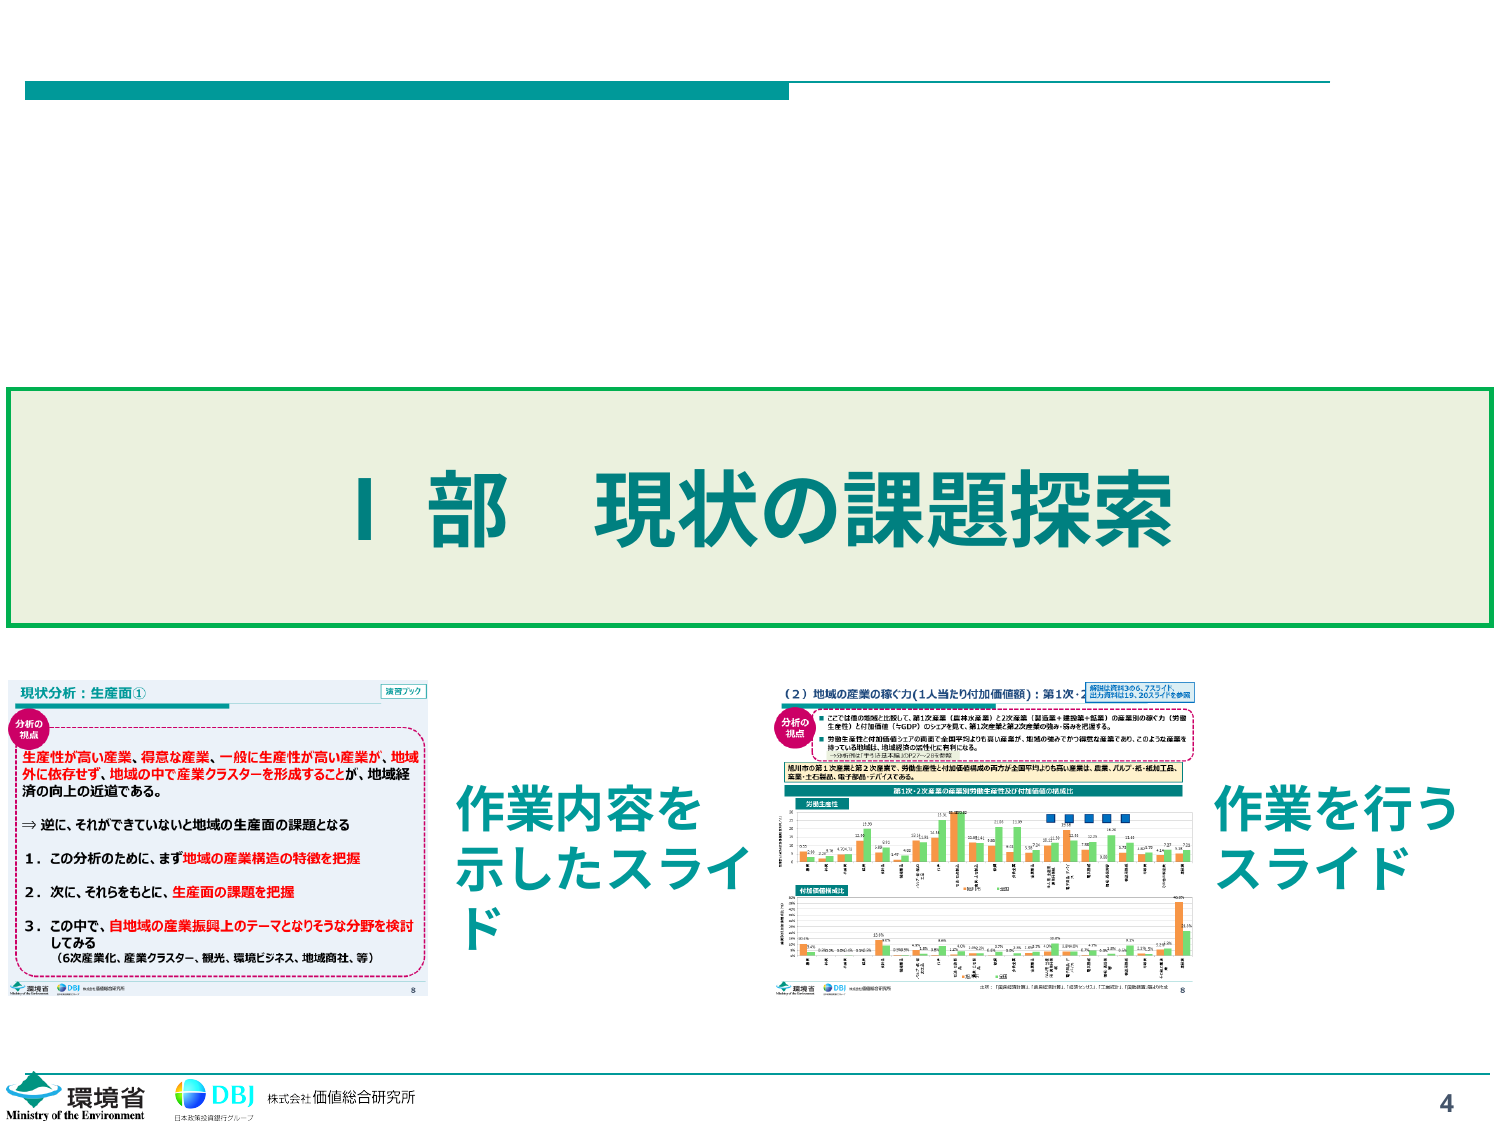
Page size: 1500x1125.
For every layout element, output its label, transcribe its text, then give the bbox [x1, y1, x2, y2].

picture [2, 1071, 148, 1125]
picture [774, 680, 1195, 996]
text_box 作業内容を 示したスライド [440, 769, 769, 965]
picture [8, 680, 429, 996]
text_box 作業を行う スライド [1199, 769, 1481, 905]
slide_number 4 [1393, 1079, 1500, 1122]
title Ⅰ部 現状の課題探索 [8, 388, 1492, 626]
picture [171, 1075, 419, 1125]
